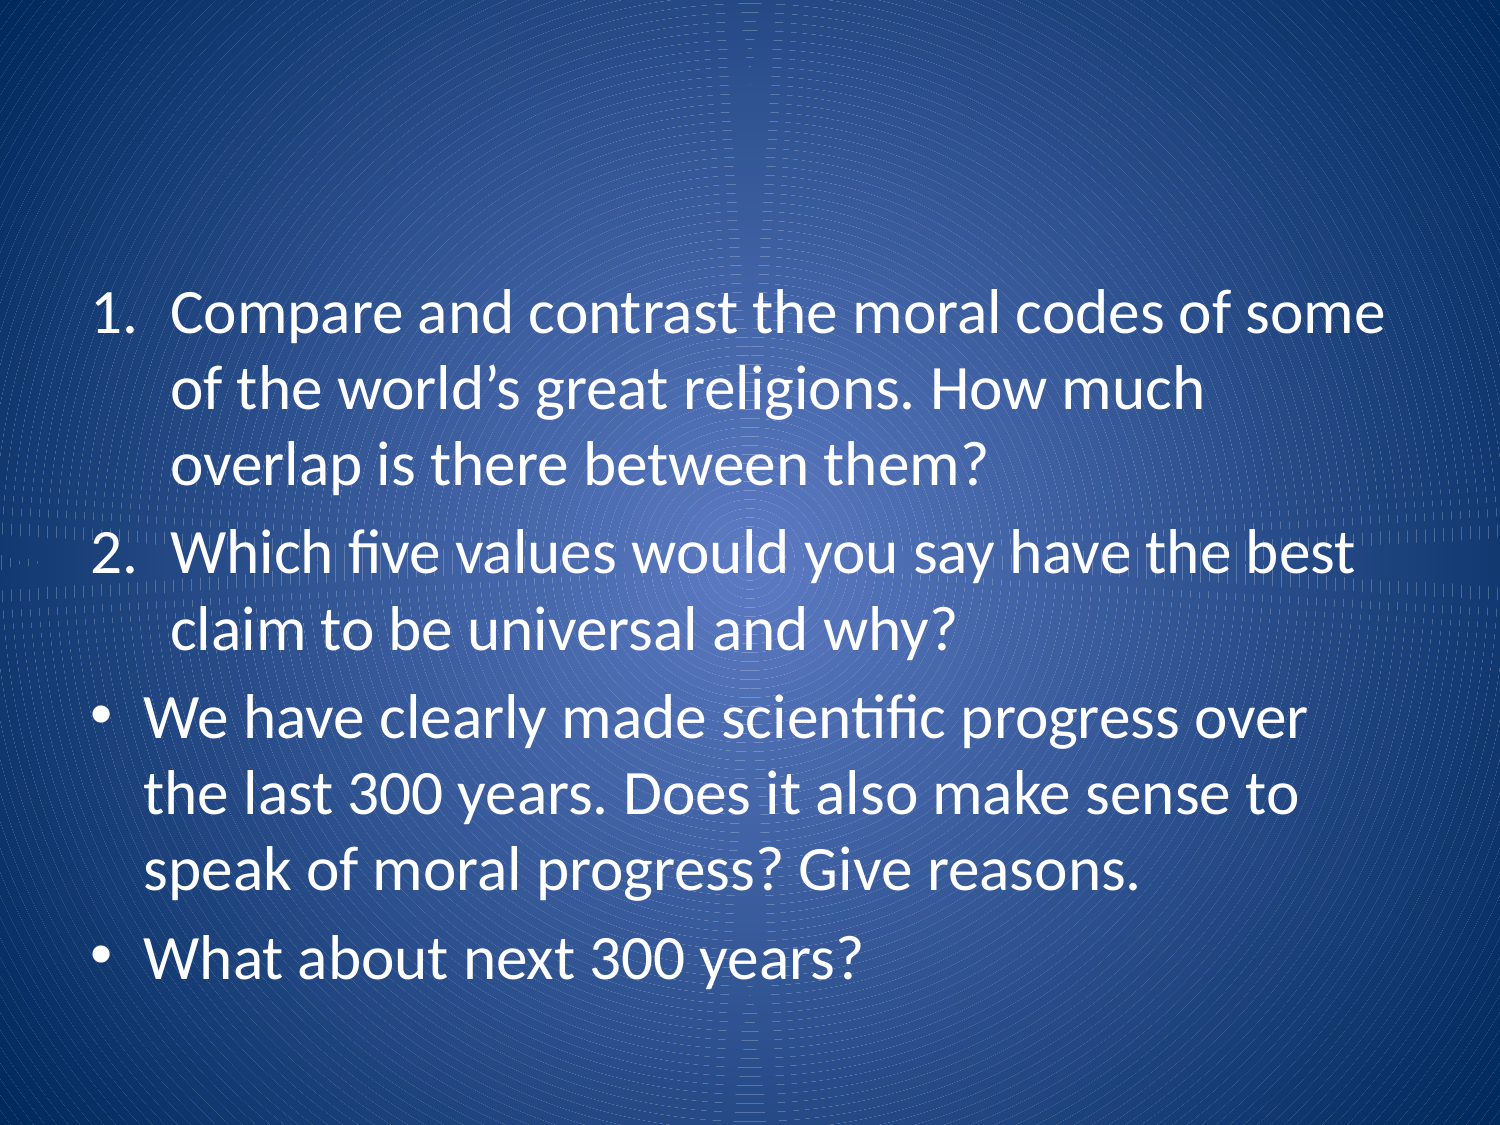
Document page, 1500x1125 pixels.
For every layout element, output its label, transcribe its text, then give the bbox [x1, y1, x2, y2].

list Compare and contrast the moral codes of some of the world’s great religions. How much overlap is there between them? Which five values would you say have the best claim to be universal and why? We have clearly made scientific progress over the last 300 years. Does it also make sense to speak of moral progress? Give reasons. What about next 300 years? [75, 262, 1425, 1005]
